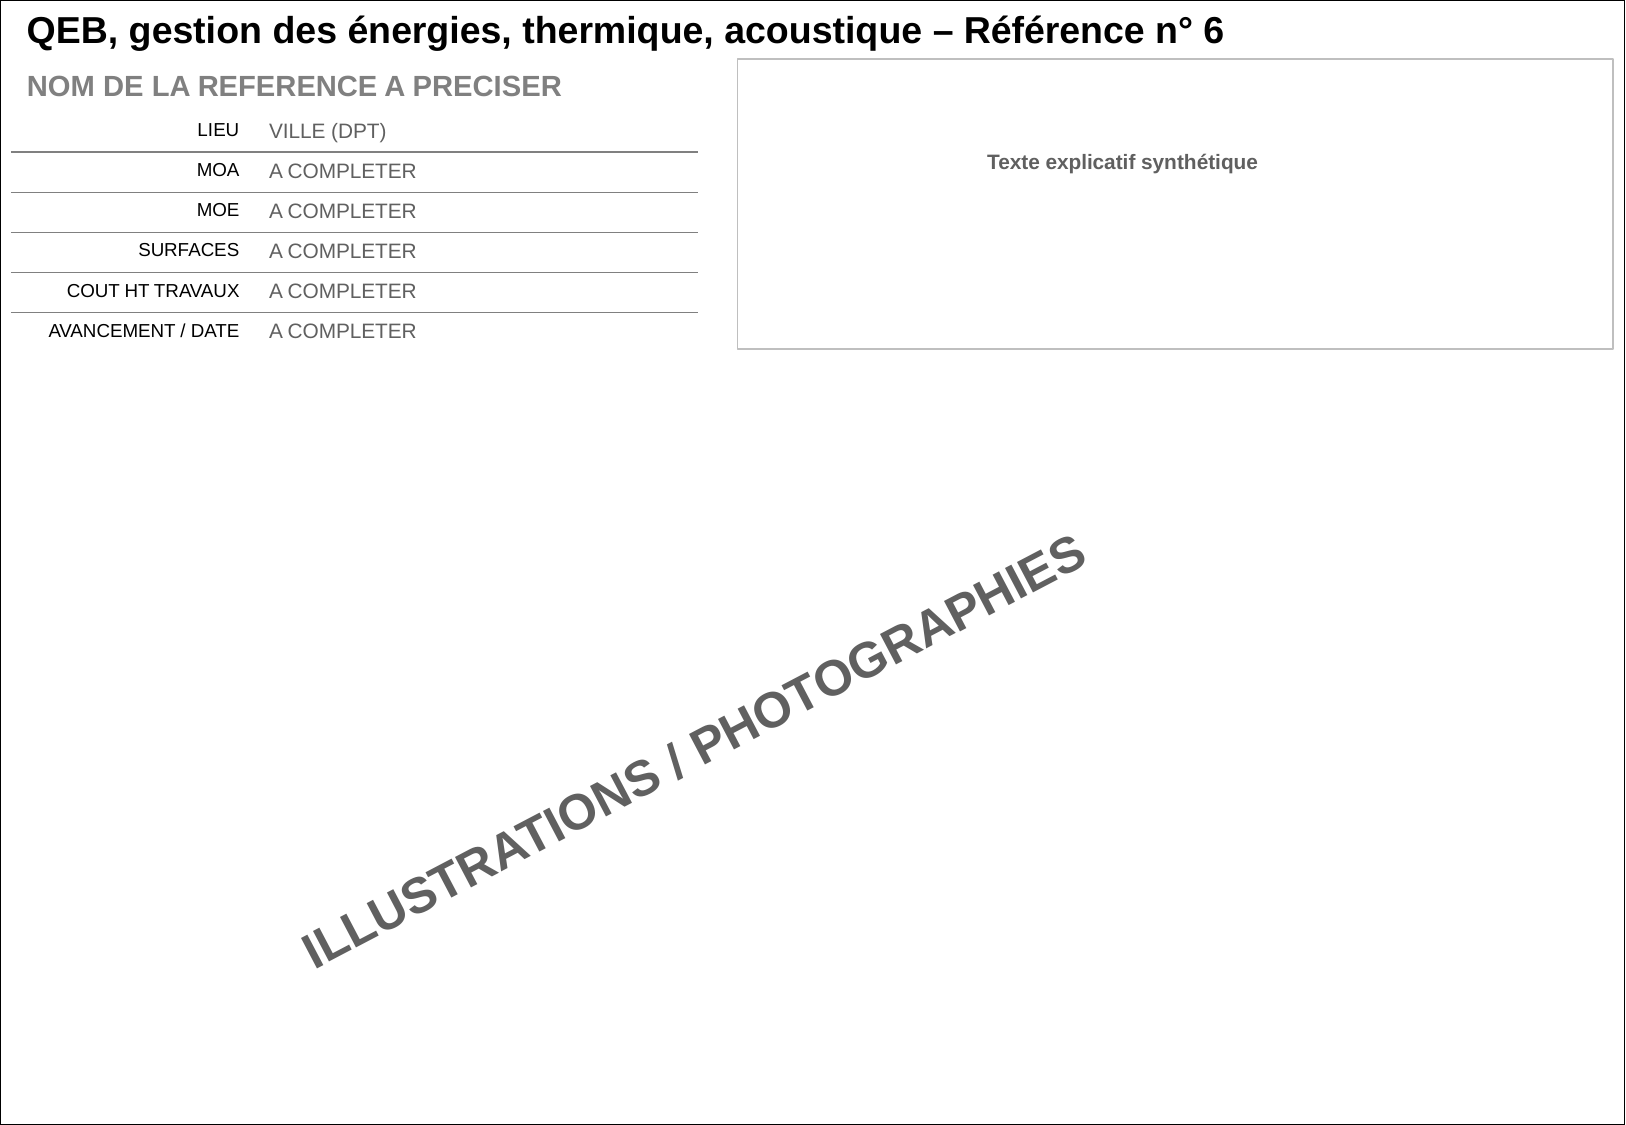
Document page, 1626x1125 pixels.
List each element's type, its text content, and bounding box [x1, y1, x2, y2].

table_cell A COMPLETER [255, 233, 696, 272]
table_cell A COMPLETER [255, 193, 696, 232]
text_box ILLUSTRATIONS / PHOTOGRAPHIES [274, 403, 1316, 1014]
text_box QEB, gestion des énergies, thermique, acoustique – Référence n° 6 [11, 0, 1288, 59]
table_cell VILLE (DPT) [255, 113, 696, 151]
text_box [737, 58, 1614, 350]
table_cell A COMPLETER [255, 153, 696, 192]
table_cell A COMPLETER [255, 273, 696, 312]
table_cell LIEU [13, 113, 253, 151]
table_cell SURFACES [13, 233, 253, 272]
table_header NOM DE LA REFERENCE A PRECISER [13, 63, 696, 111]
table_cell A COMPLETER [255, 313, 696, 352]
table_cell MOA [13, 153, 253, 192]
table_cell AVANCEMENT / DATE [13, 313, 253, 352]
table_cell COUT HT TRAVAUX [13, 273, 253, 312]
table_cell MOE [13, 193, 253, 232]
